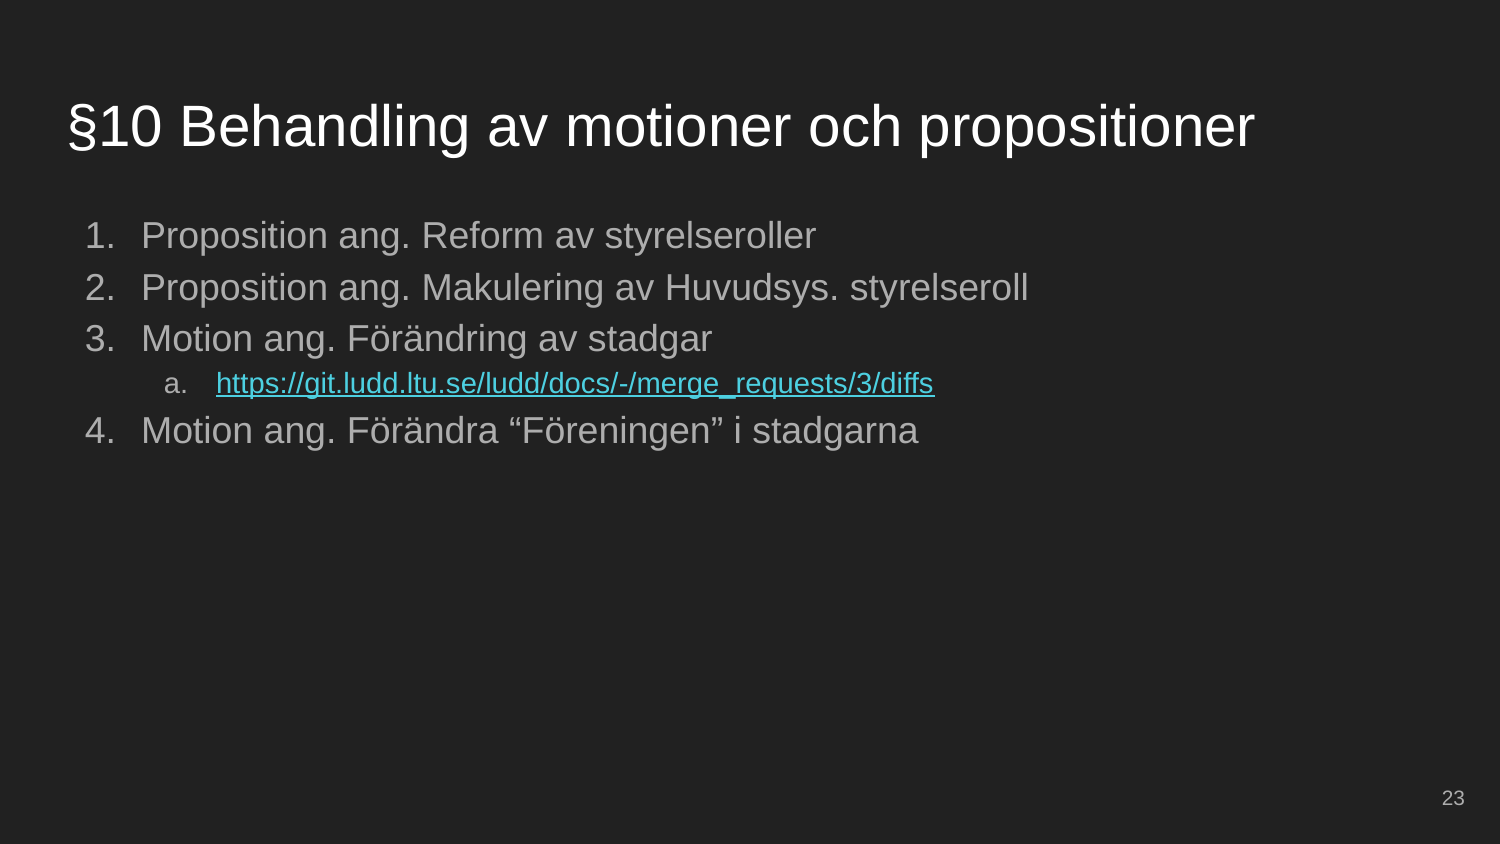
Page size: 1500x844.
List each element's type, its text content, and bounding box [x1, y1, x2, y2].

slide_number ‹#› [1389, 764, 1480, 830]
list Proposition ang. Reform av styrelseroller Proposition ang. Makulering av Huvudsys. styrelseroll Motion ang. Förändring av stadgar https://git.ludd.ltu.se/ludd/docs/-/merge_requests/3/diffs Motion ang. Förändra “Föreningen” i stadgarna [51, 189, 1449, 750]
title §10 Behandling av motioner och propositioner [51, 72, 1449, 167]
